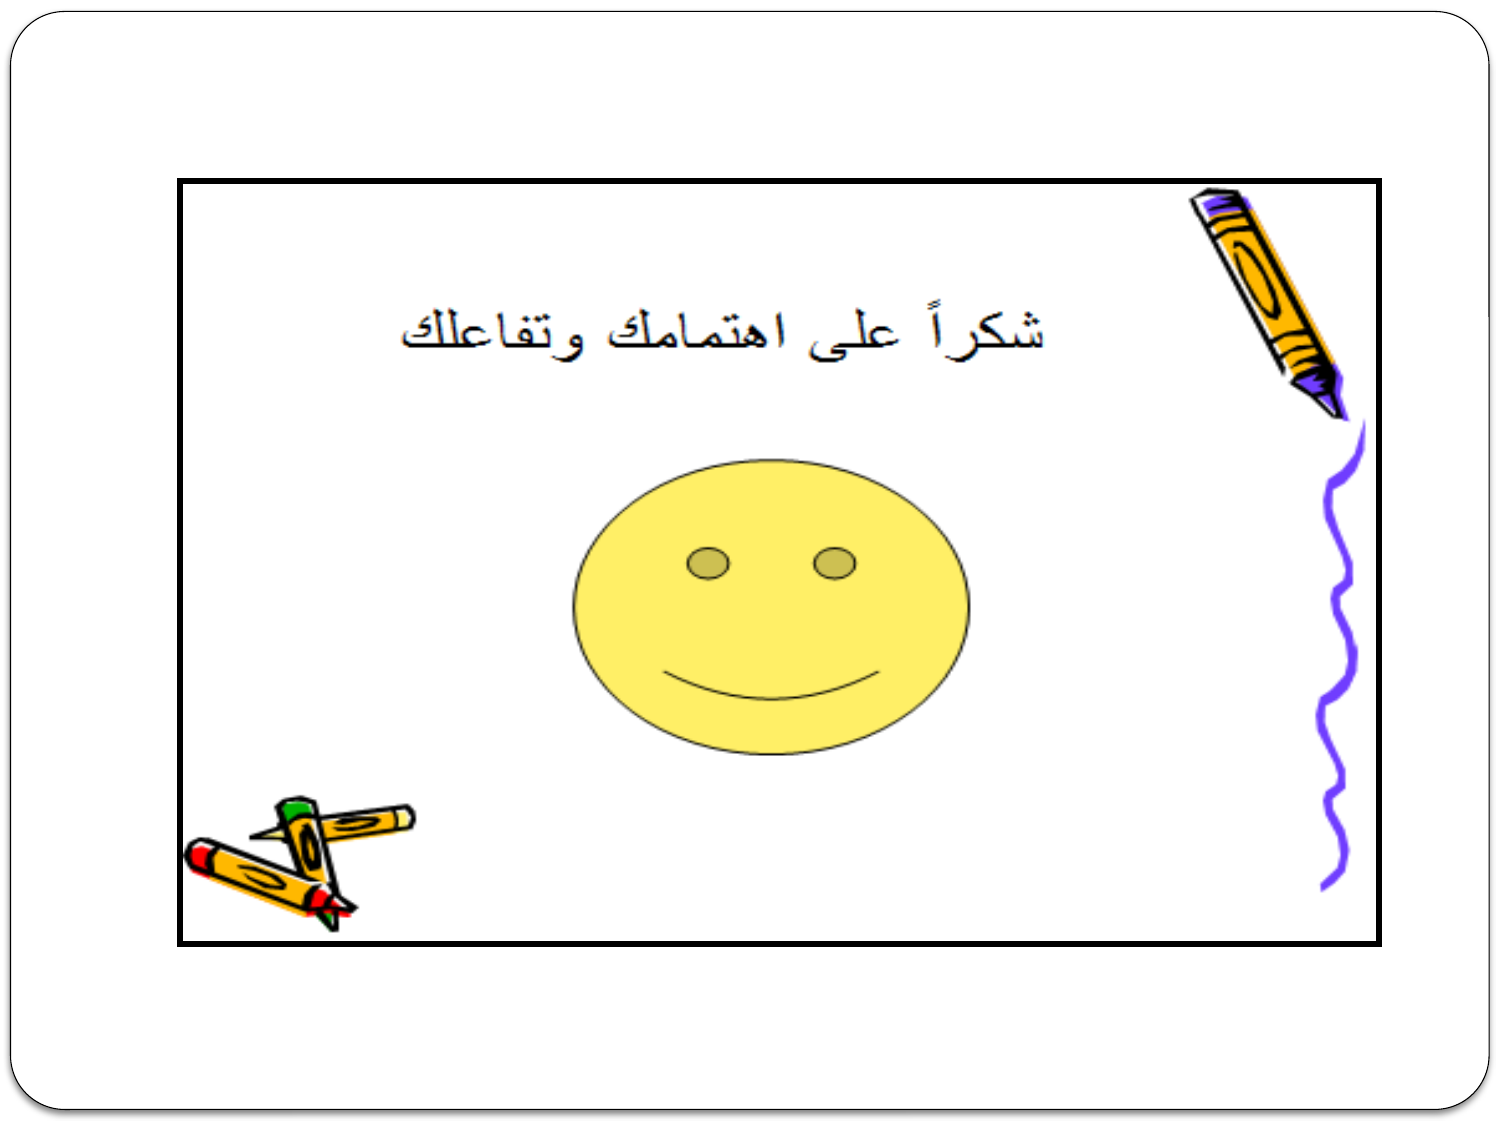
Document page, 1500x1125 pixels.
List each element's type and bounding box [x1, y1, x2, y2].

list [182, 184, 1377, 942]
